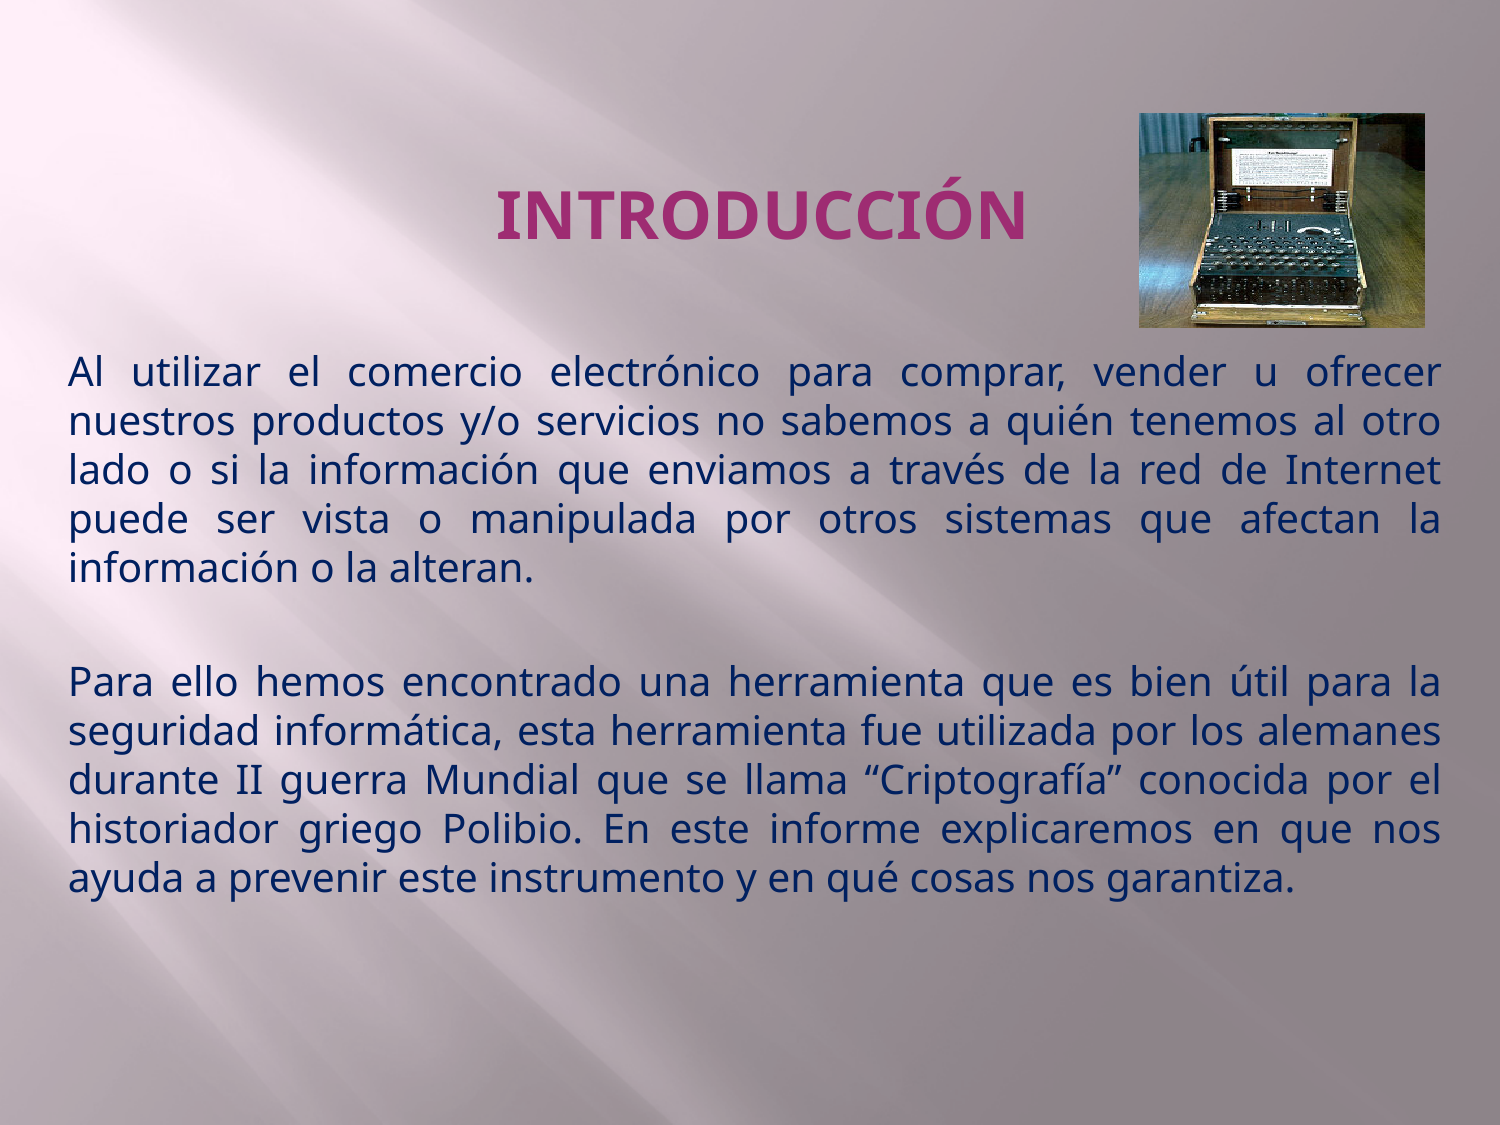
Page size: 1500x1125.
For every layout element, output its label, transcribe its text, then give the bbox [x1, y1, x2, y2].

title Introducción [88, 90, 1439, 254]
picture [1139, 113, 1425, 328]
subtitle Al utilizar el comercio electrónico para comprar, vender u ofrecer nuestros productos y/o servicios no sabemos a quién tenemos al otro lado o si la información que enviamos a través de la red de Internet puede ser vista o manipulada por otros sistemas que afectan la información o la alteran. Para ello hemos encontrado una herramienta que es bien útil para la seguridad informática, esta herramienta fue utilizada por los alemanes durante II guerra Mundial que se llama “Criptografía” conocida por el historiador griego Polibio. En este informe explicaremos en que nos ayuda a prevenir este instrumento y en qué cosas nos garantiza. [53, 338, 1459, 953]
